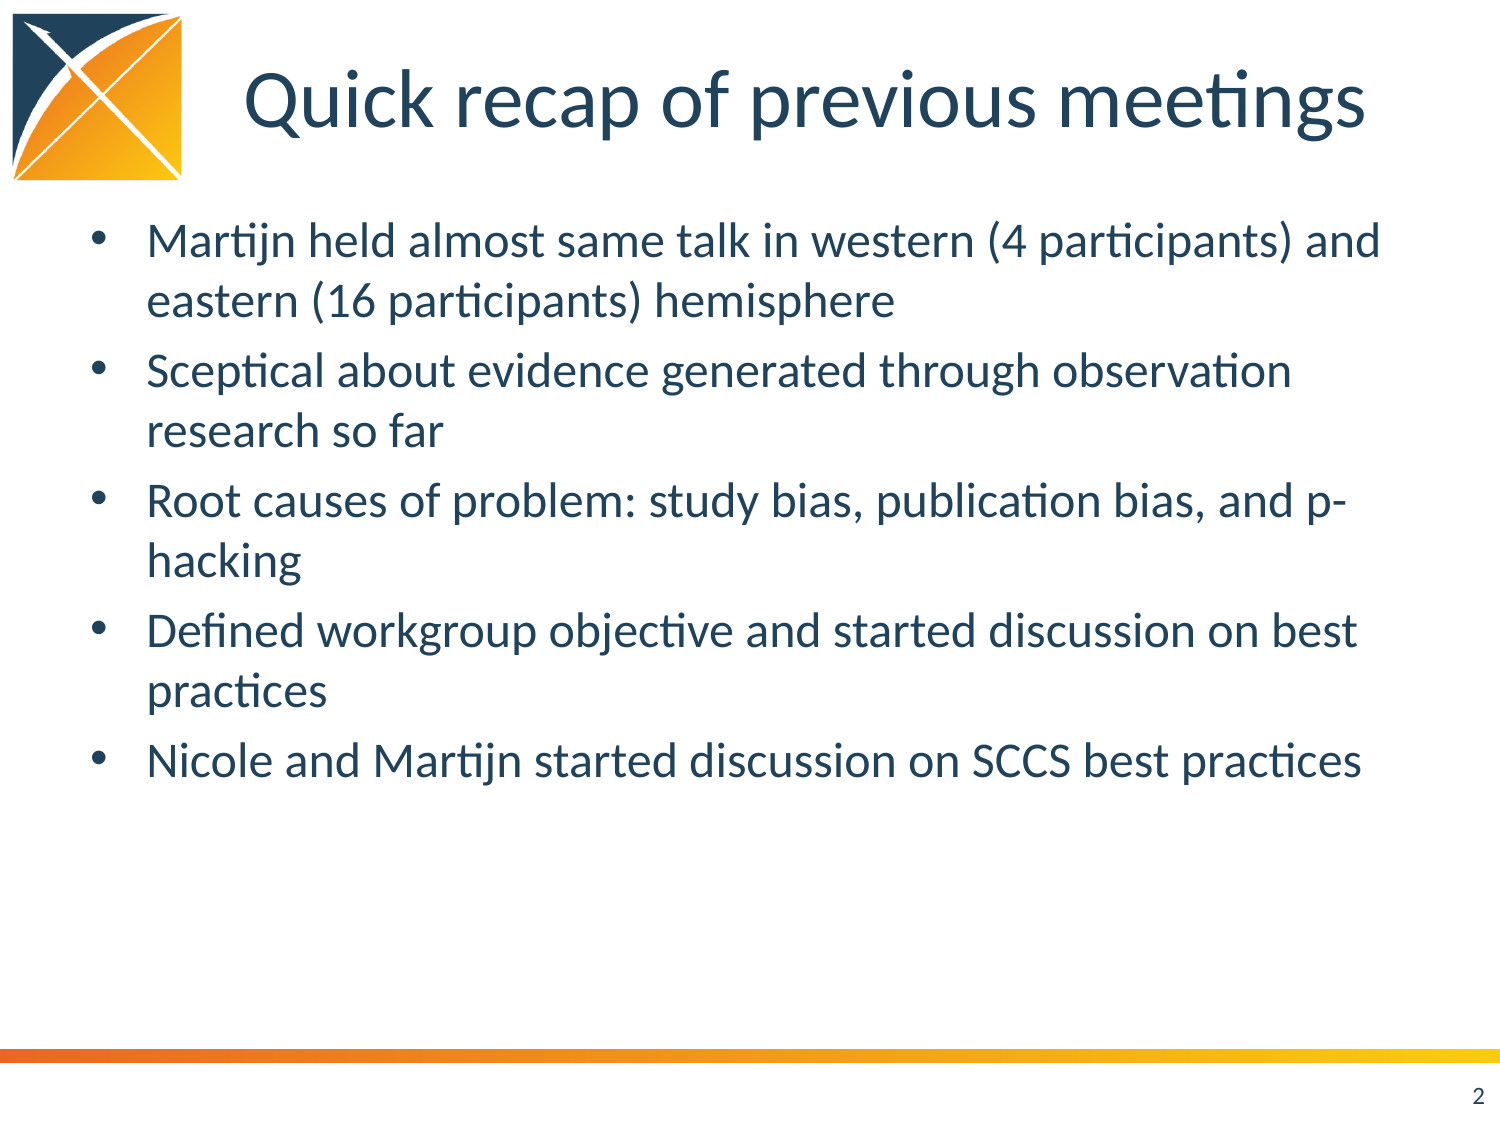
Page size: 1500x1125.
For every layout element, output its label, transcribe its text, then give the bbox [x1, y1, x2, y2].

slide_number 2 [1149, 1065, 1500, 1125]
list Martijn held almost same talk in western (4 participants) and eastern (16 participants) hemisphere Sceptical about evidence generated through observation research so far Root causes of problem: study bias, publication bias, and p-hacking Defined workgroup objective and started discussion on best practices Nicole and Martijn started discussion on SCCS best practices [75, 200, 1425, 1005]
title Quick recap of previous meetings [187, 24, 1425, 163]
picture [0, 0, 206, 200]
